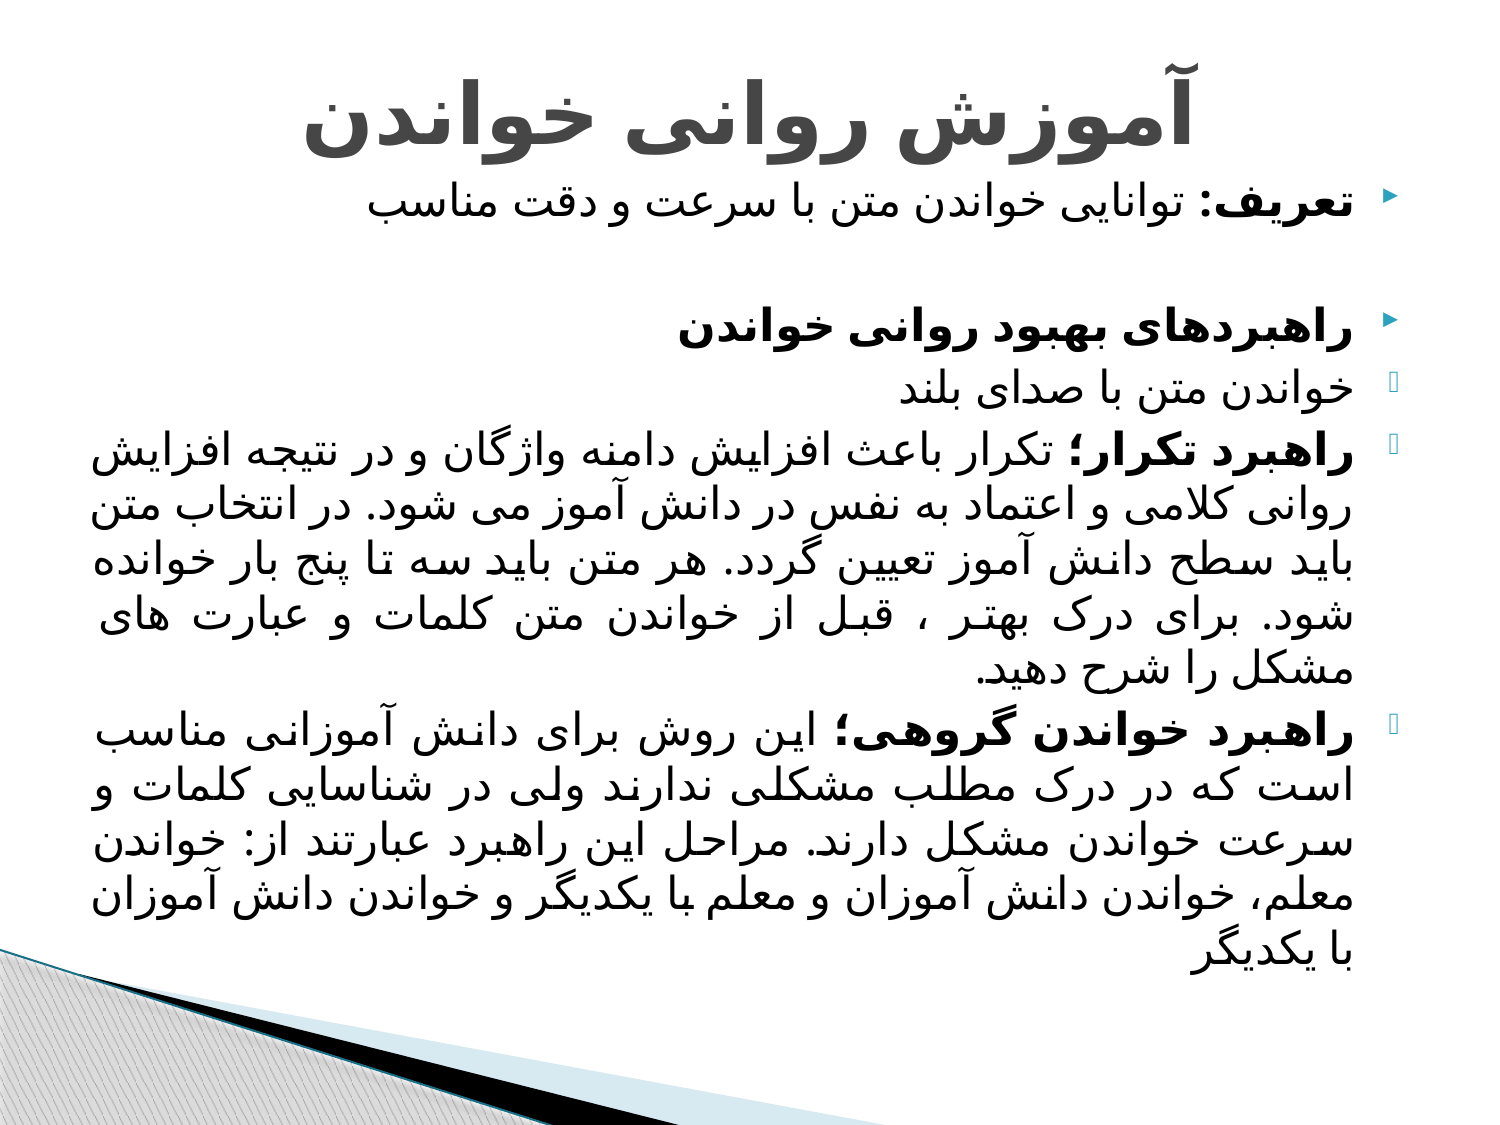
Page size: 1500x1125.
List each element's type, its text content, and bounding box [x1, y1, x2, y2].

list تعریف: توانایی خواندن متن با سرعت و دقت مناسب راهبردهای بهبود روانی خواندن خواندن متن با صدای بلند راهبرد تکرار؛ تکرار باعث افزایش دامنه واژگان و در نتیجه افزایش روانی کلامی و اعتماد به نفس در دانش آموز می شود. در انتخاب متن باید سطح دانش آموز تعیین گردد. هر متن باید سه تا پنج بار خوانده شود. برای درک بهتر ، قبل از خواندن متن کلمات و عبارت های مشکل را شرح دهید. راهبرد خواندن گروهی؛ این روش برای دانش آموزانی مناسب است که در درک مطلب مشکلی ندارند ولی در شناسایی کلمات و سرعت خواندن مشکل دارند. مراحل این راهبرد عبارتند از: خواندن معلم، خواندن دانش آموزان و معلم با یکدیگر و خواندن دانش آموزان با یکدیگر [75, 176, 1425, 986]
title آموزش روانی خواندن [75, 45, 1425, 176]
